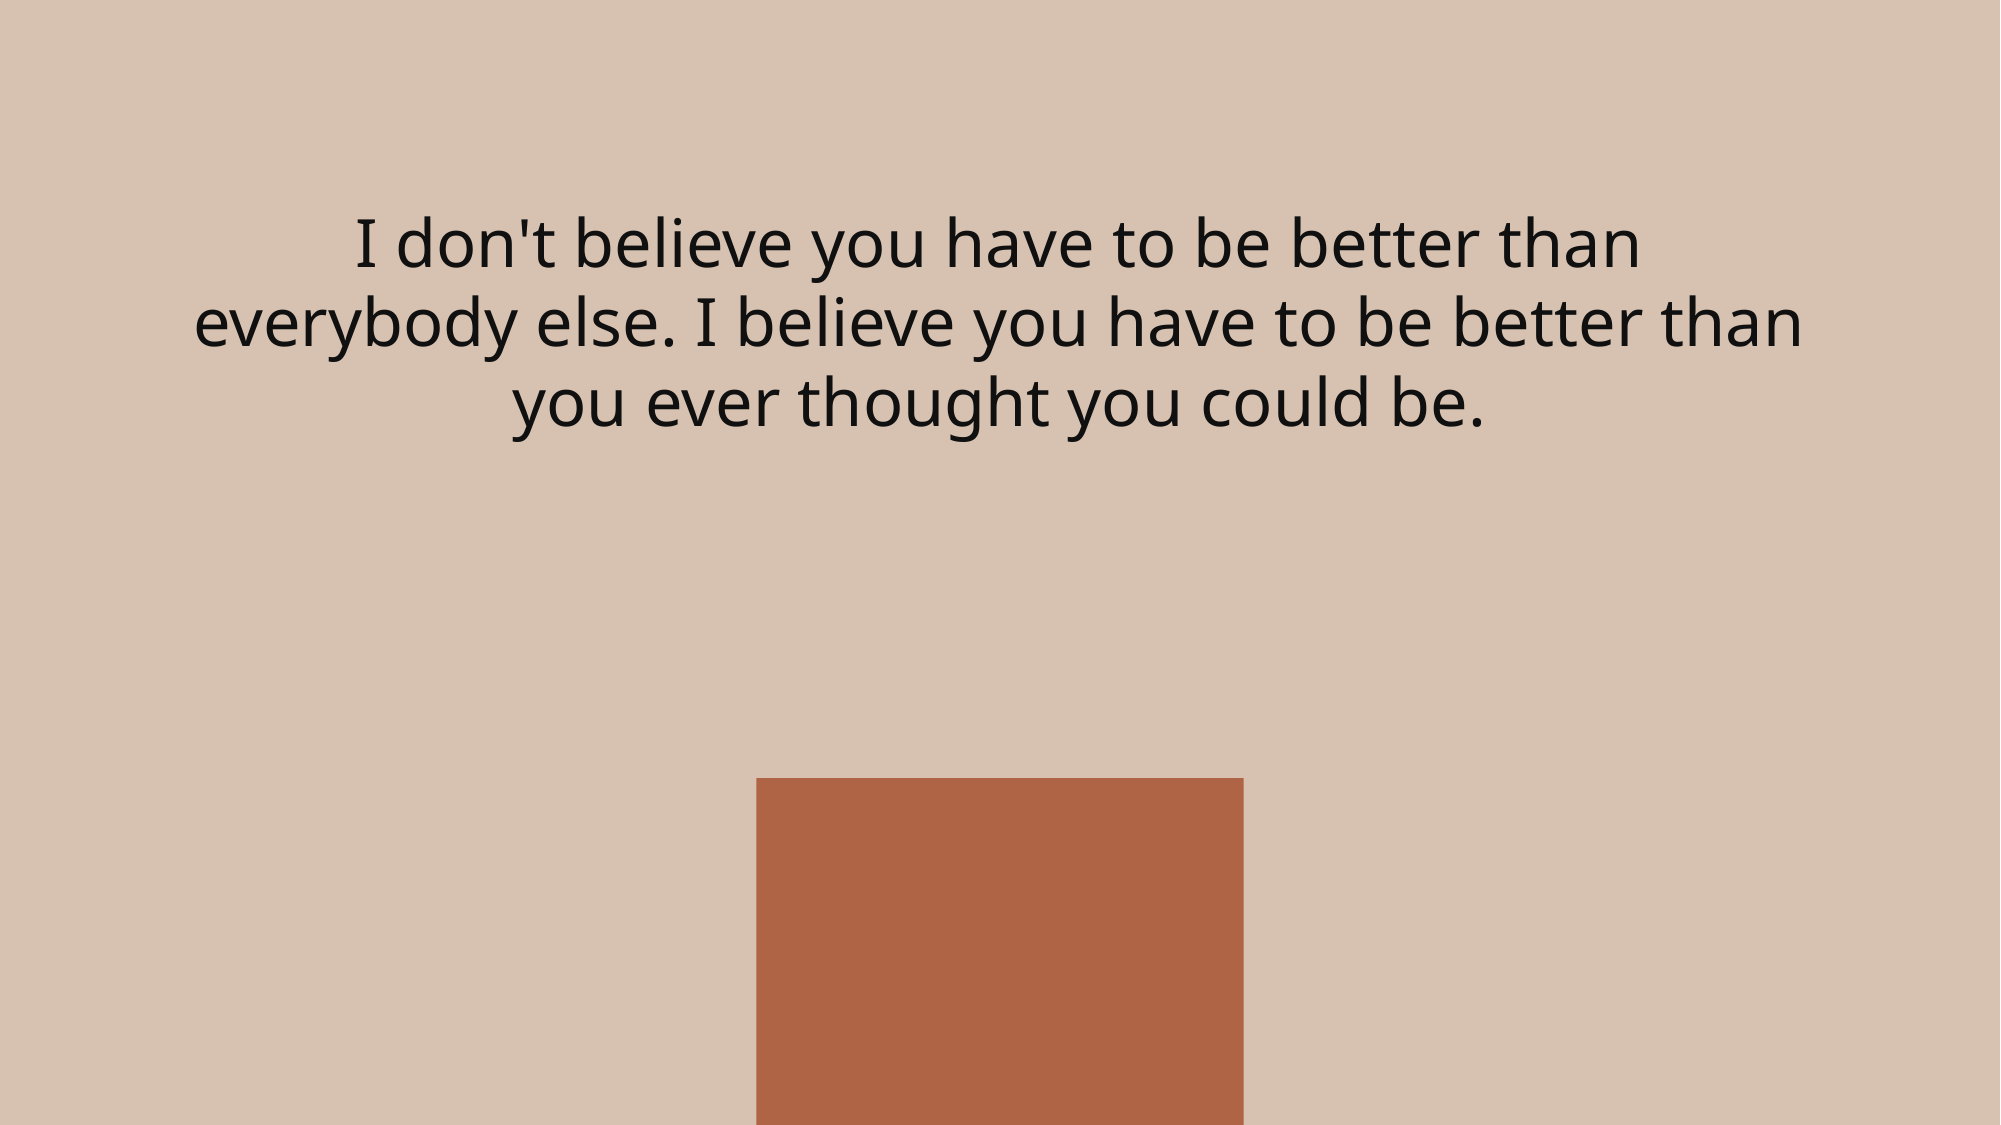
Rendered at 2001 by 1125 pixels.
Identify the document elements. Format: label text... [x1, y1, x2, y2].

text_box I don't believe you have to be better than everybody else. I believe you have to be better than you ever thought you could be. [171, 192, 1828, 448]
text_box [755, 777, 1245, 1125]
picture [756, 562, 1244, 1050]
